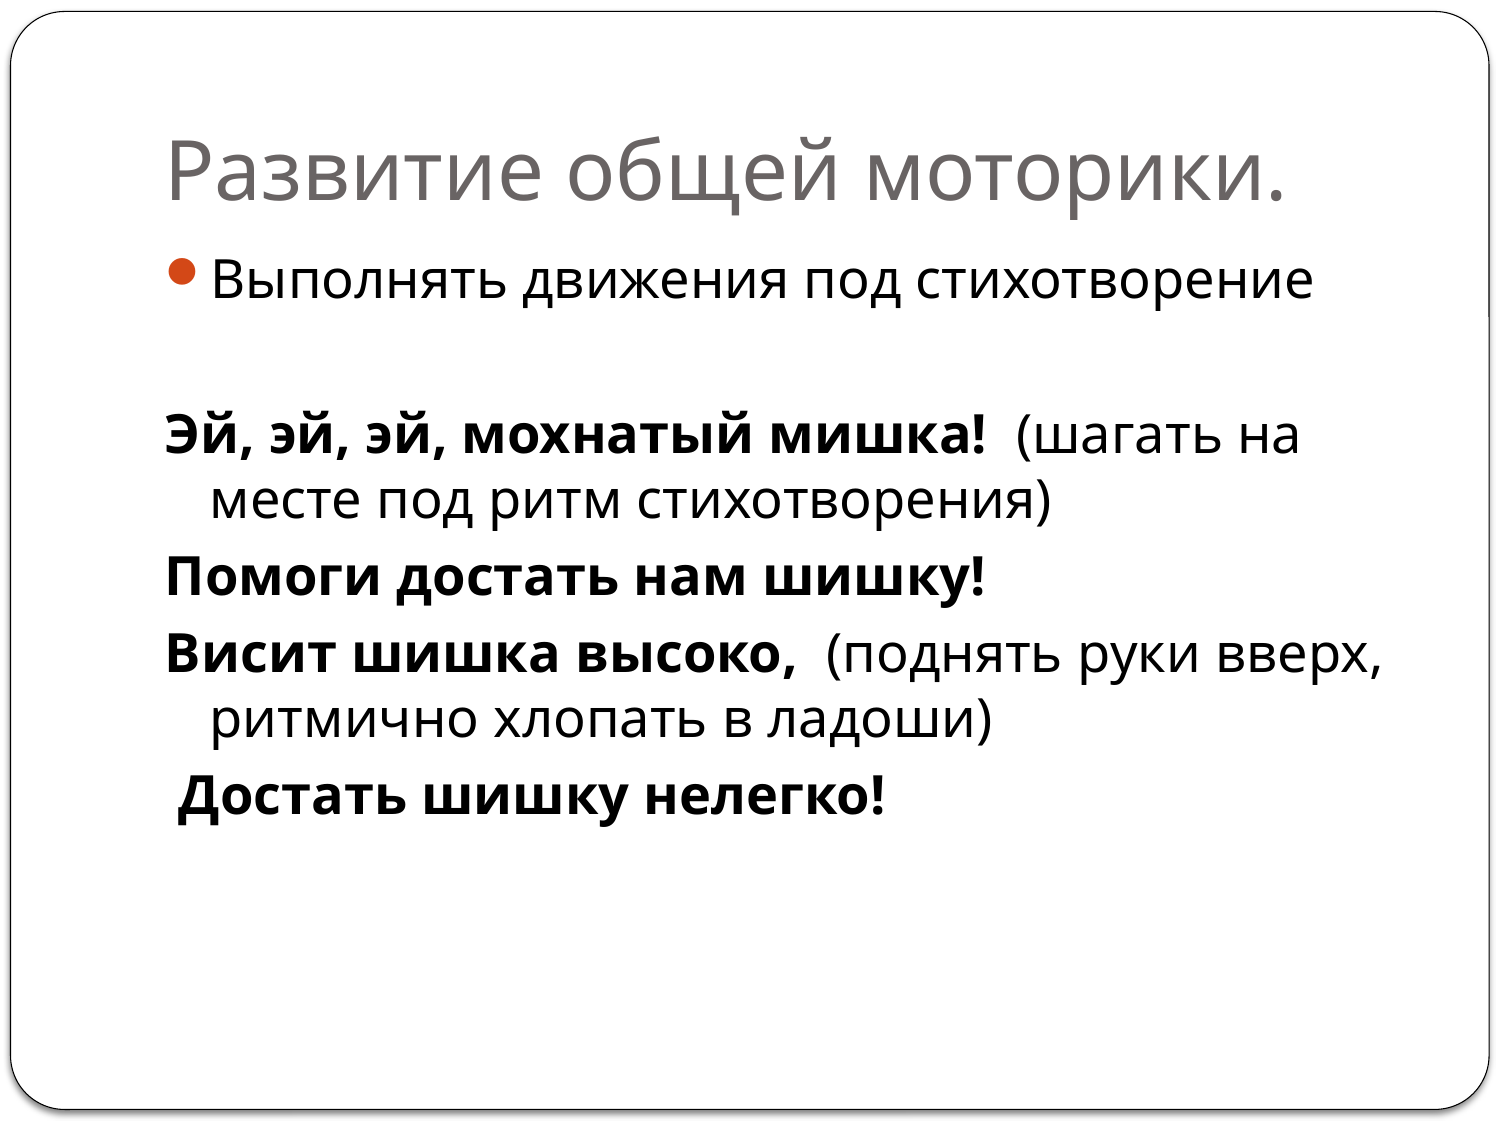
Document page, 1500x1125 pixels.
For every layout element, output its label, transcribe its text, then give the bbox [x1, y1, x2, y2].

list Выполнять движения под стихотворение Эй, эй, эй, мохнатый мишка! (шагать на месте под ритм стихотворения) Помоги достать нам шишку! Висит шишка высоко, (поднять руки вверх, ритмично хлопать в ладоши) Достать шишку нелегко! [150, 237, 1425, 988]
title Развитие общей моторики. [150, 45, 1425, 233]
